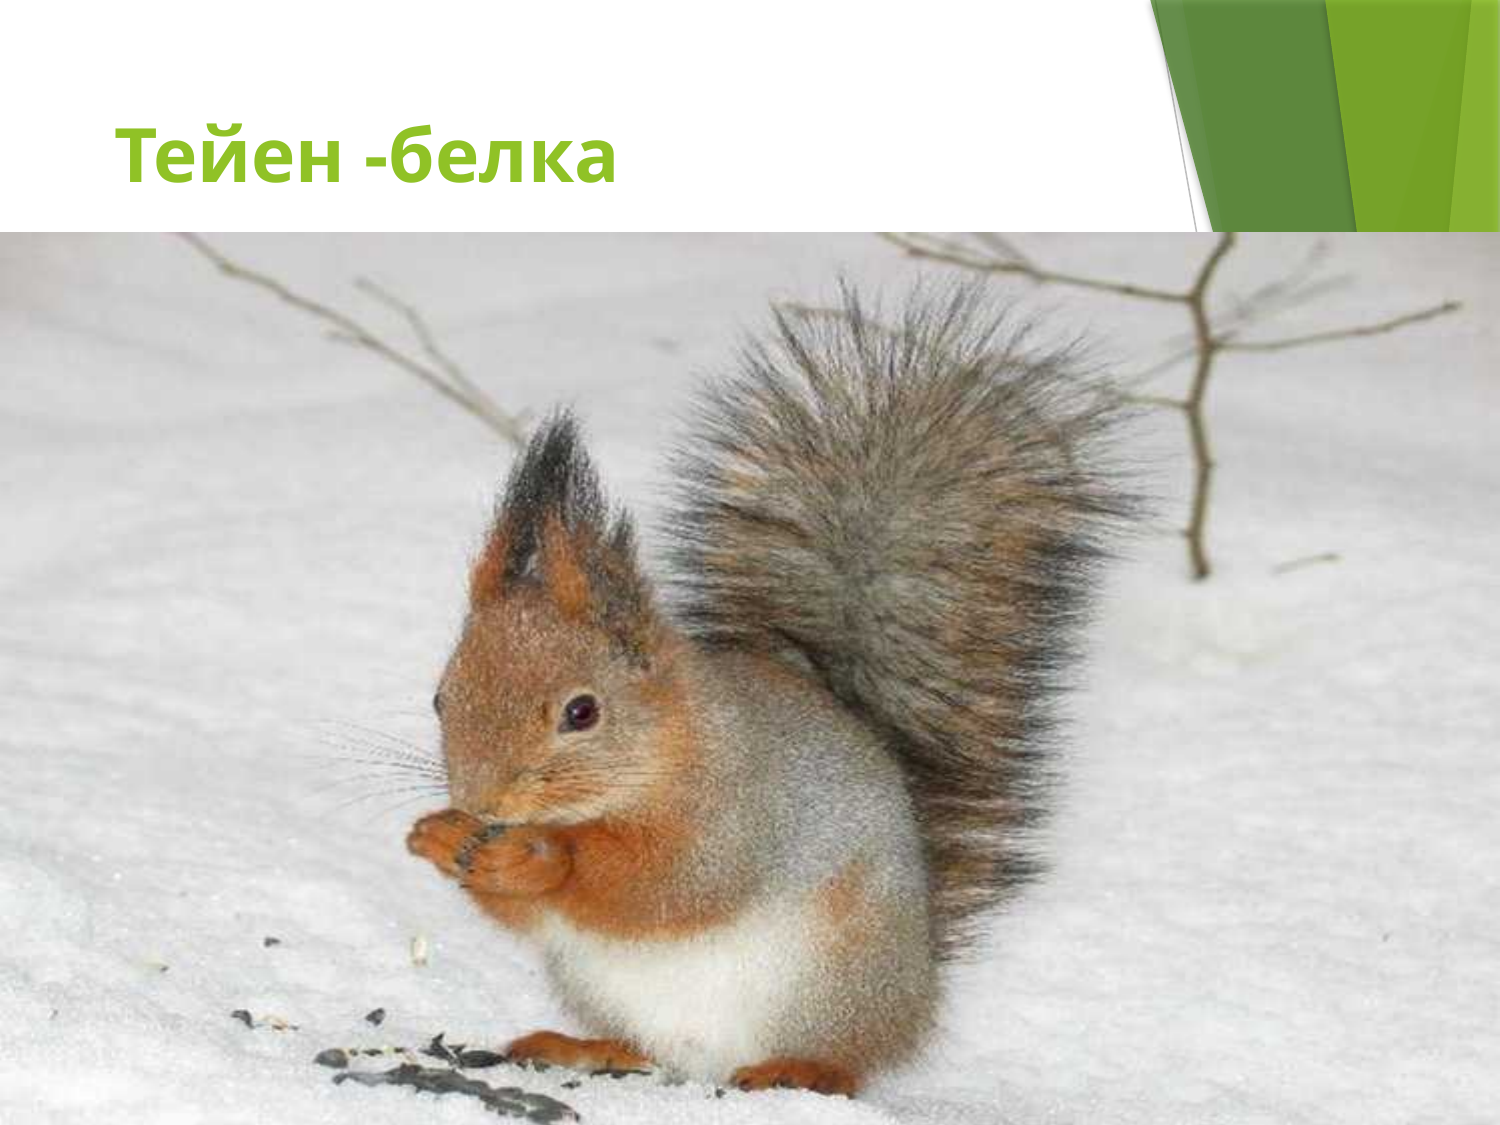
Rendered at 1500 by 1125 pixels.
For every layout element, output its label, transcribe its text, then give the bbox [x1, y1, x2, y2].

picture [0, 232, 1500, 1125]
title Тейен -белка [99, 99, 1142, 231]
